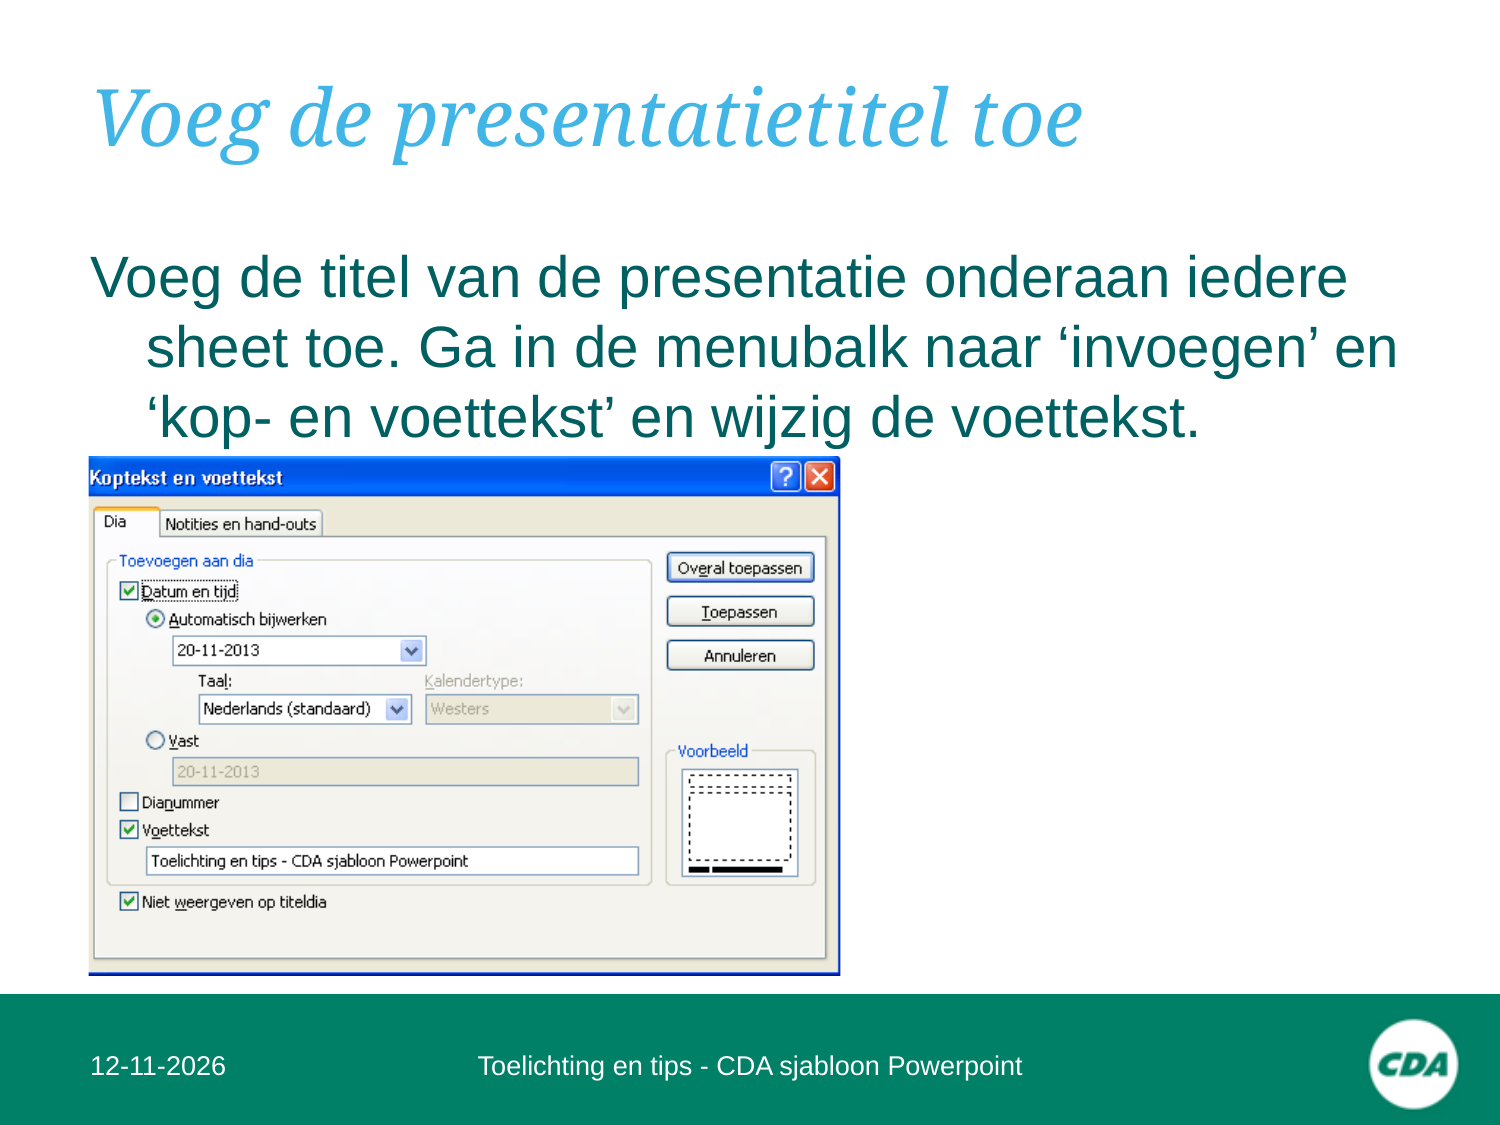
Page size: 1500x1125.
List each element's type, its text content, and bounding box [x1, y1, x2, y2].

list Voeg de titel van de presentatie onderaan iedere sheet toe. Ga in de menubalk naar ‘invoegen’ en ‘kop- en voettekst’ en wijzig de voettekst. [75, 231, 1425, 975]
picture [88, 455, 841, 977]
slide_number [75, 1035, 289, 1095]
footer Toelichting en tips - CDA sjabloon Powerpoint [289, 1035, 1211, 1095]
picture [0, 994, 1500, 1125]
title Voeg de presentatietitel toe [75, 45, 1425, 185]
